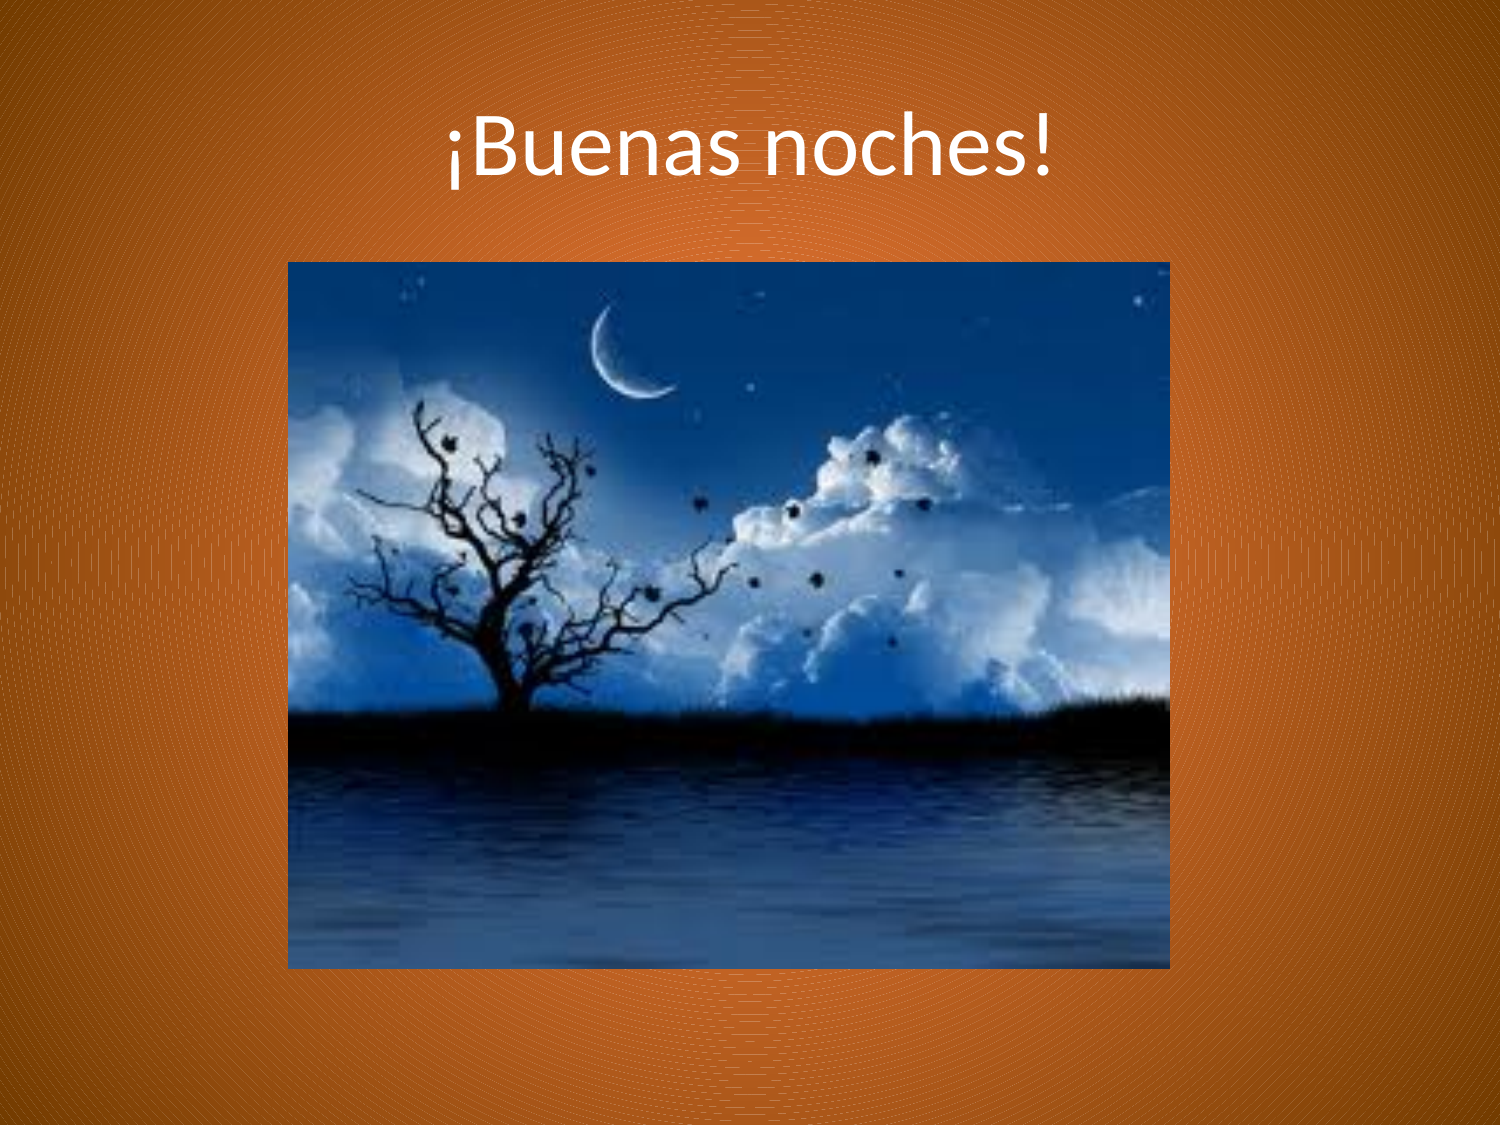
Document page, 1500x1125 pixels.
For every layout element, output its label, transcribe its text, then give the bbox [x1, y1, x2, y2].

title ¡Buenas noches! [75, 45, 1425, 233]
picture [288, 262, 1171, 969]
